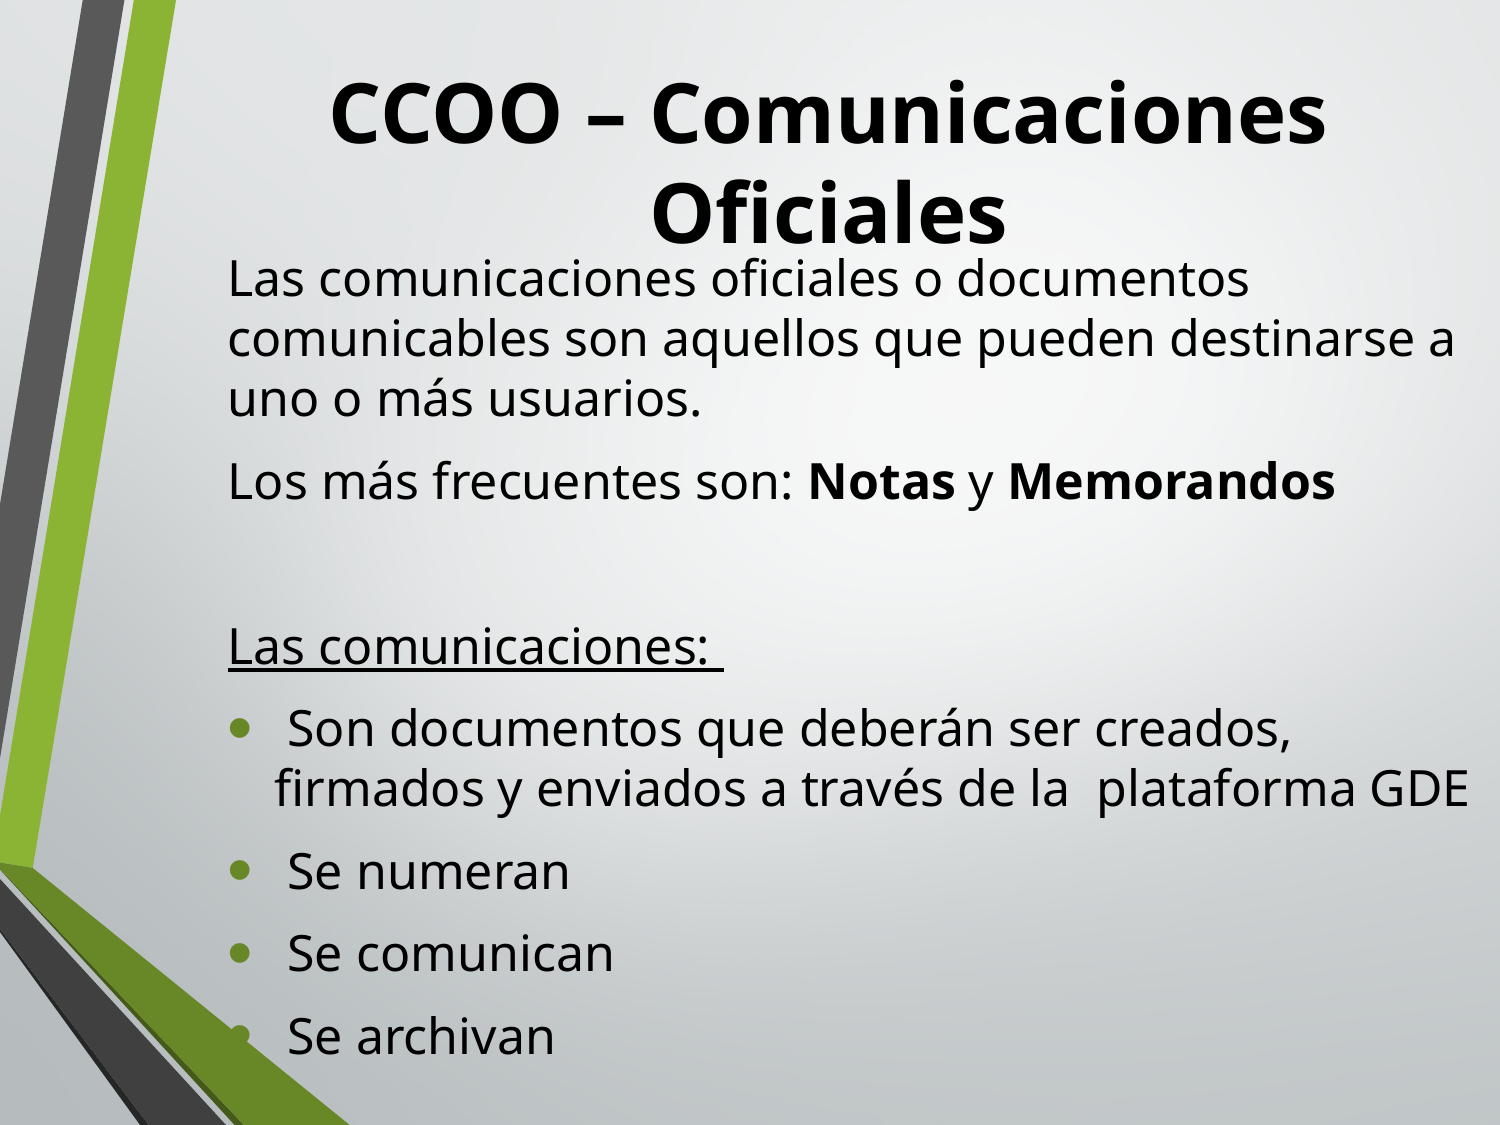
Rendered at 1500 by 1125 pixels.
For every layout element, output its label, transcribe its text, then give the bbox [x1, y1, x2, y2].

title CCOO – Comunicaciones Oficiales [182, 78, 1476, 242]
list Las comunicaciones oficiales o documentos comunicables son aquellos que pueden destinarse a uno o más usuarios. Los más frecuentes son: Notas y Memorandos Las comunicaciones: Son documentos que deberán ser creados, firmados y enviados a través de la plataforma GDE Se numeran Se comunican Se archivan [212, 259, 1487, 1053]
